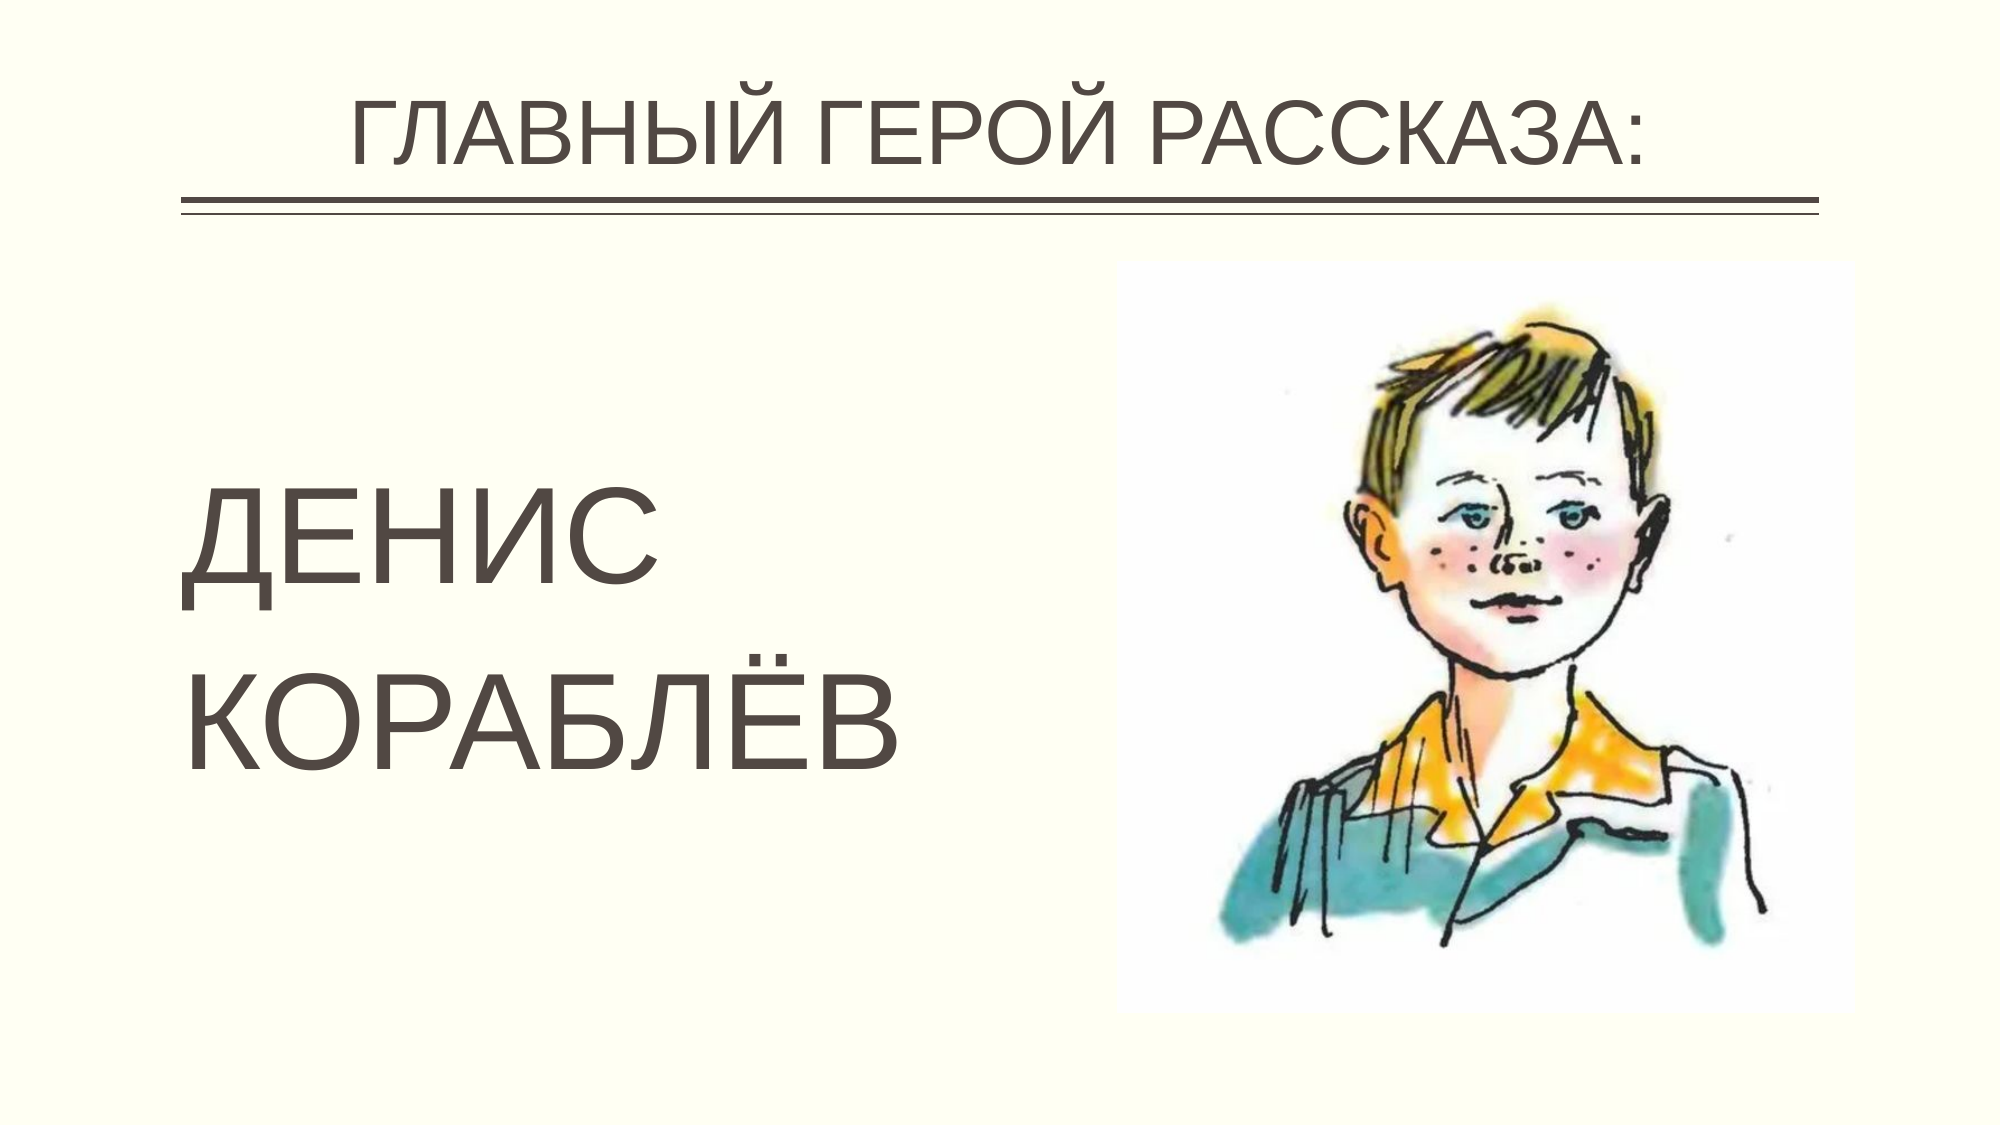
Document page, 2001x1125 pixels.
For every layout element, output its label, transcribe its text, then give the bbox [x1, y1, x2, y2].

title ГЛАВНЫЙ ГЕРОЙ РАССКАЗА: [181, 12, 1819, 193]
picture [1117, 261, 1855, 1013]
list ДЕНИС КОРАБЛЁВ [181, 457, 988, 817]
